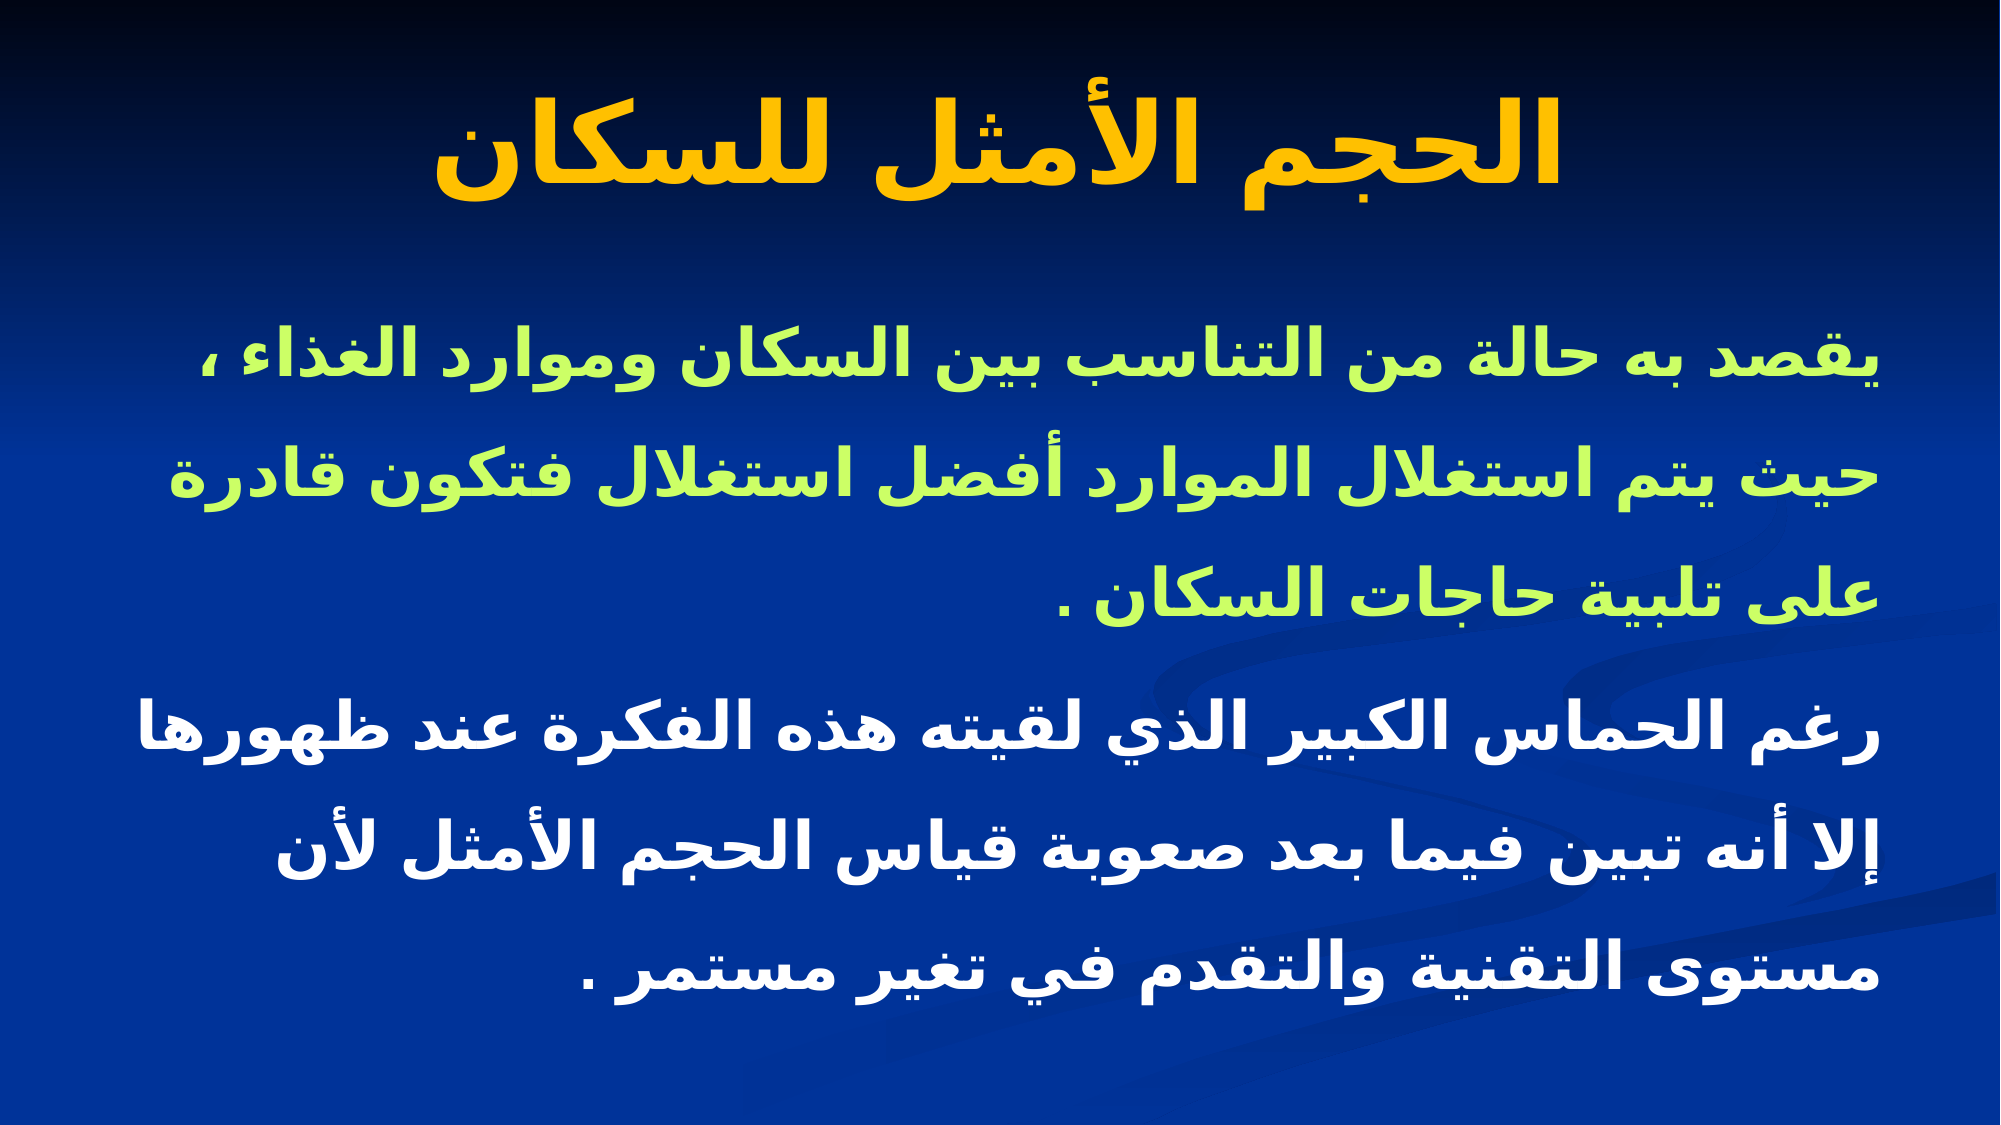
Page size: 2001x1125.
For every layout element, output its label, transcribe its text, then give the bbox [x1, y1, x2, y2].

list يقصد به حالة من التناسب بين السكان وموارد الغذاء ، حيث يتم استغلال الموارد أفضل استغلال فتكون قادرة على تلبية حاجات السكان . رغم الحماس الكبير الذي لقيته هذه الفكرة عند ظهورها إلا أنه تبين فيما بعد صعوبة قياس الحجم الأمثل لأن مستوى التقنية والتقدم في تغير مستمر . [99, 262, 1900, 1005]
title الحجم الأمثل للسكان [99, 45, 1900, 233]
